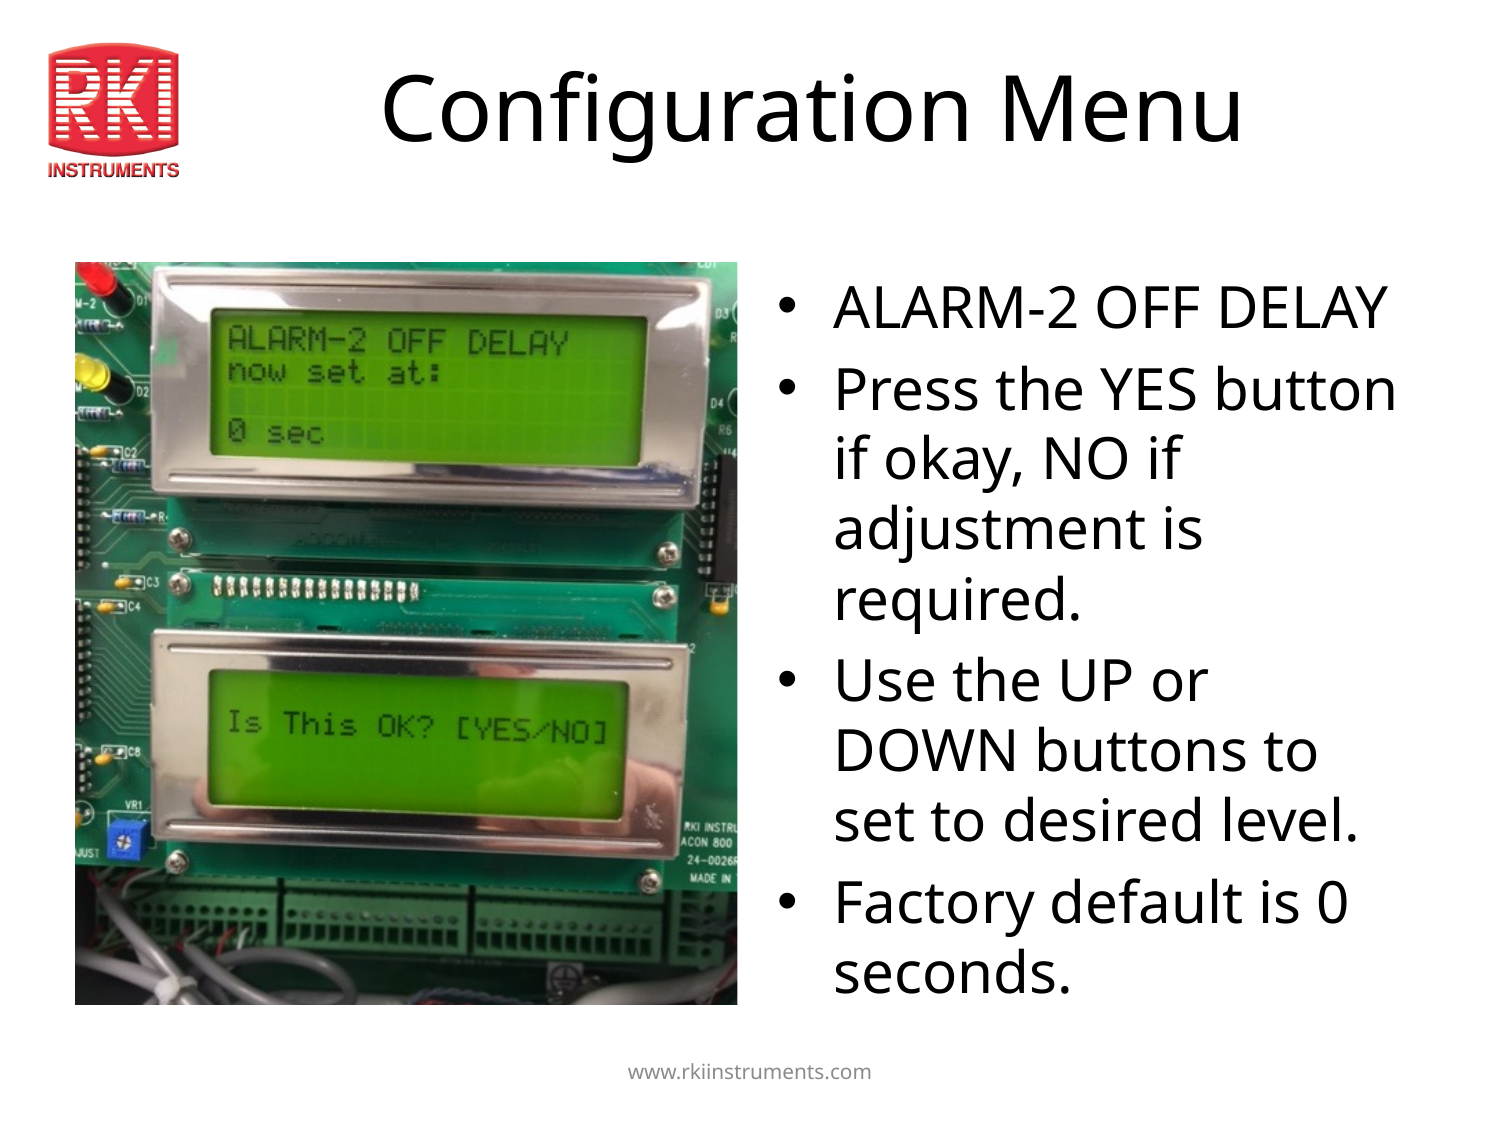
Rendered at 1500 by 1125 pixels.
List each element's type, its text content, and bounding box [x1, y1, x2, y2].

footer www.rkiinstruments.com [512, 1042, 988, 1103]
title Configuration Menu [175, 49, 1451, 161]
list ALARM-2 OFF DELAY Press the YES button if okay, NO if adjustment is required. Use the UP or DOWN buttons to set to desired level. Factory default is 0 seconds. [762, 262, 1425, 1005]
picture [37, 37, 188, 184]
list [74, 262, 738, 1006]
